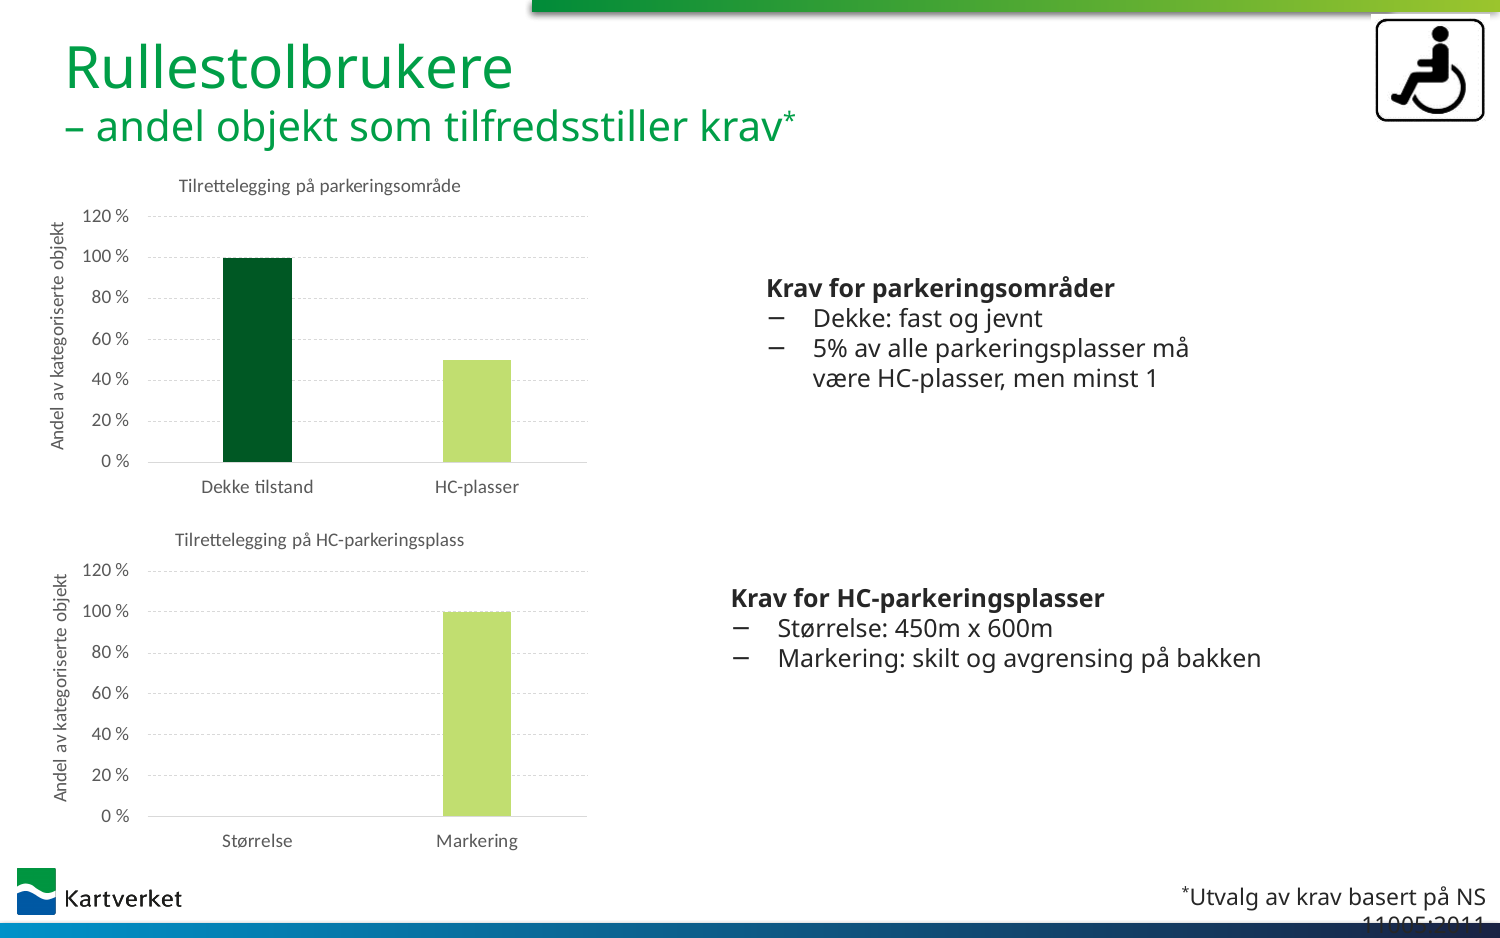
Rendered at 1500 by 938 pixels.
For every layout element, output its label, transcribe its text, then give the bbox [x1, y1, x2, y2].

text_box Rullestolbrukere – andel objekt som tilfredsstiller krav* [49, 23, 1431, 158]
text_box Krav for HC-parkeringsplasser Størrelse: 450m x 600m Markering: skilt og avgrensing på bakken [715, 574, 1278, 680]
picture [1371, 13, 1491, 127]
picture [41, 166, 598, 505]
text_box Krav for parkeringsområder Dekke: fast og jevnt 5% av alle parkeringsplasser må være HC-plasser, men minst 1 [751, 264, 1232, 400]
text_box *Utvalg av krav basert på NS 11005:2011 [1068, 873, 1500, 938]
picture [41, 520, 598, 859]
